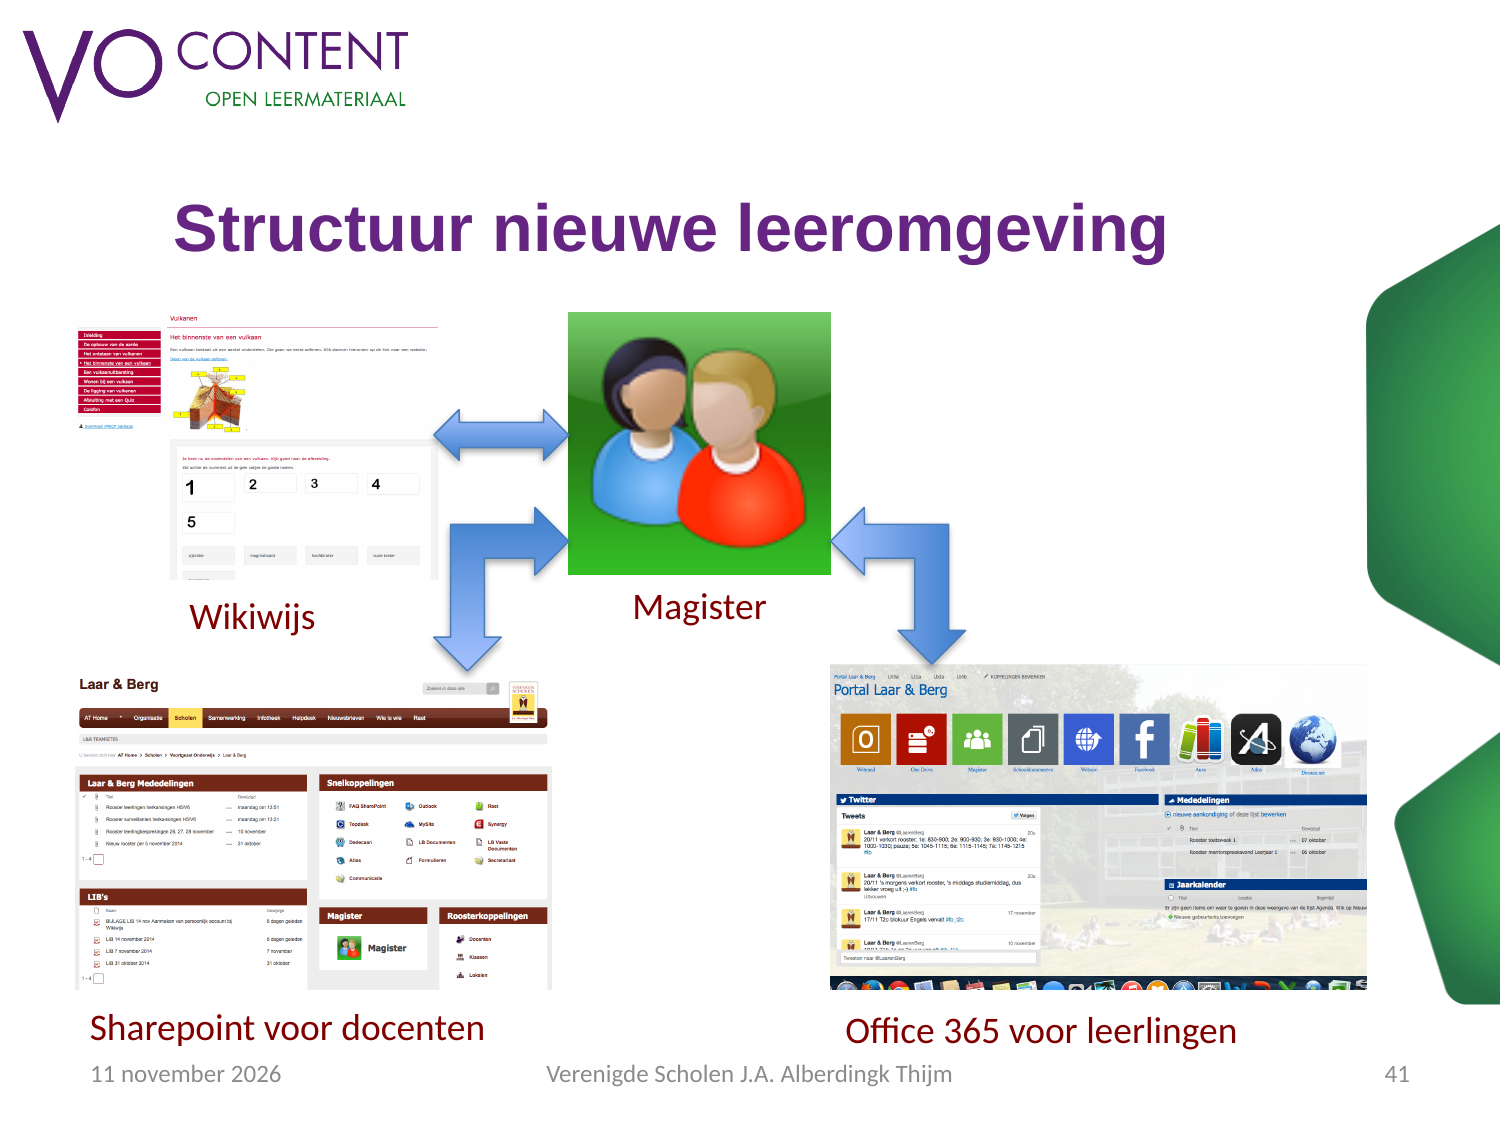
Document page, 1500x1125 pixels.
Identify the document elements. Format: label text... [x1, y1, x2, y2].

picture [22, 29, 408, 124]
text_box Magister [568, 582, 831, 635]
title Structuur nieuwe leeromgeving [158, 165, 1241, 285]
slide_number 41 [1074, 1042, 1425, 1103]
text_box [449, 408, 563, 461]
picture [73, 312, 444, 580]
text_box Sharepoint voor docenten [75, 997, 552, 1056]
text_box [836, 506, 967, 662]
picture [74, 663, 553, 991]
text_box Wikiwijs [121, 588, 384, 644]
text_box [432, 506, 563, 662]
text_box Office 365 voor leerlingen [830, 999, 1367, 1059]
picture [830, 222, 1500, 1005]
footer Verenigde Scholen J.A. Alberdingk Thijm [512, 1042, 988, 1103]
picture [568, 312, 831, 575]
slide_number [75, 1056, 425, 1103]
